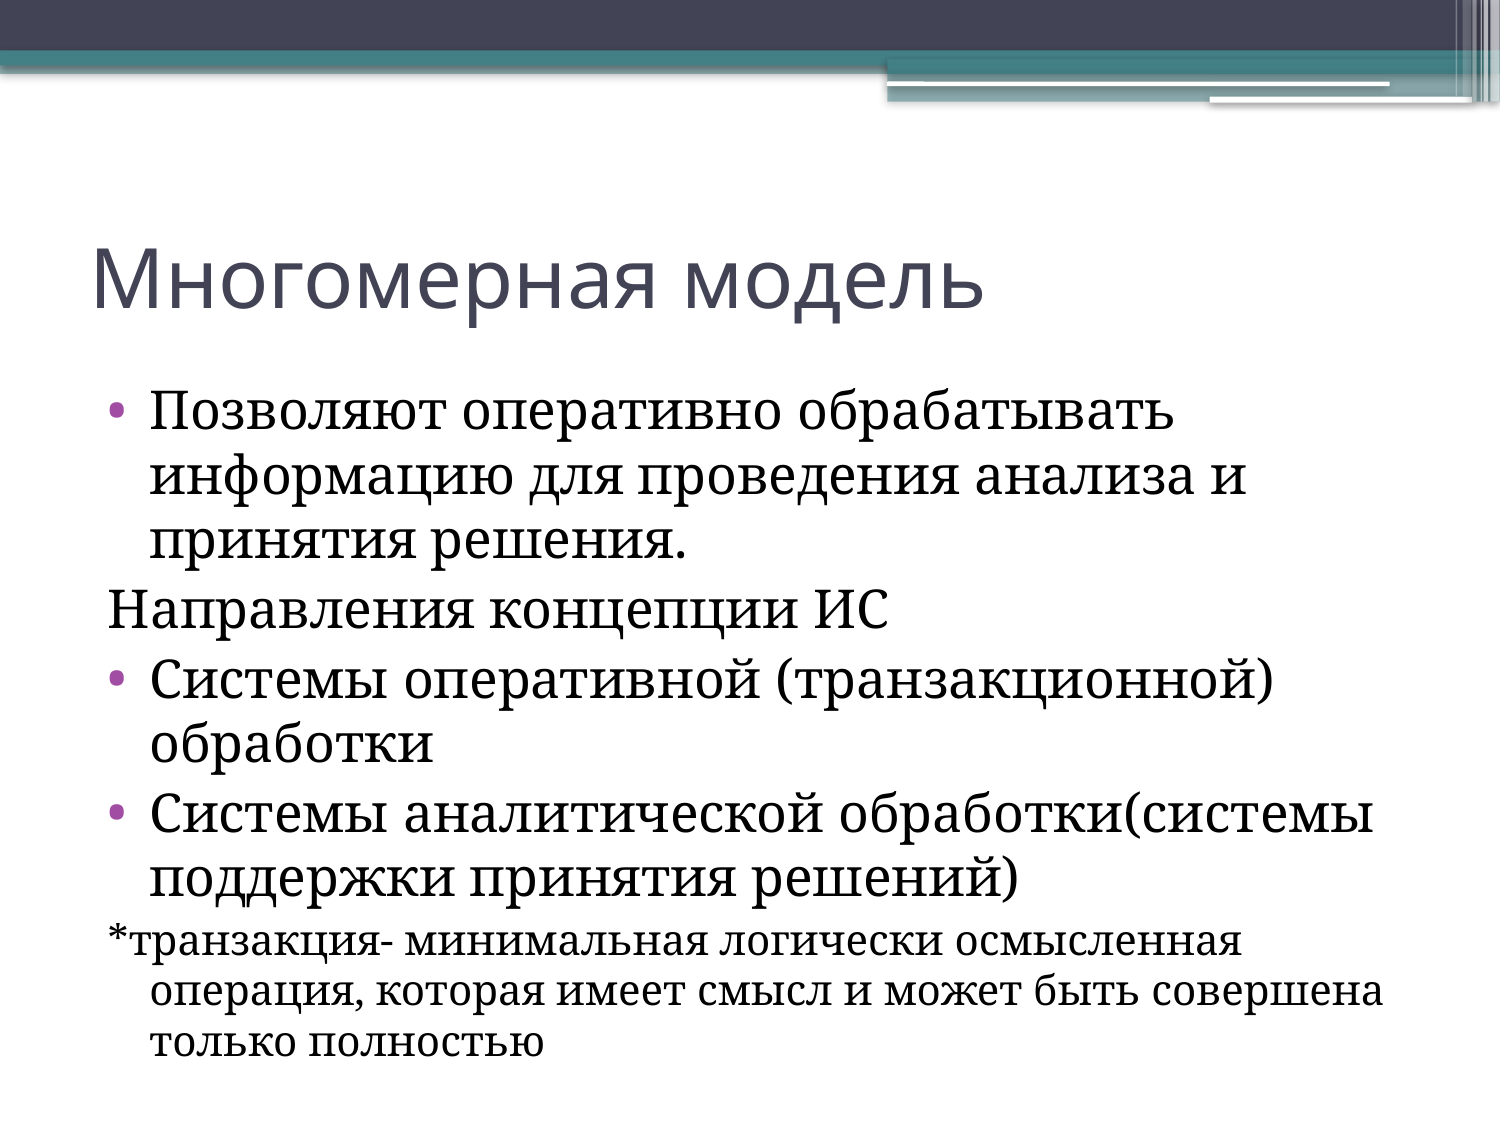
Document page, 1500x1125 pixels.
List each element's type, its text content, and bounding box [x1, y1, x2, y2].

title Многомерная модель [75, 187, 1425, 363]
list Позволяют оперативно обрабатывать информацию для проведения анализа и принятия решения. Направления концепции ИС Системы оперативной (транзакционной) обработки Системы аналитической обработки(системы поддержки принятия решений) *транзакция- минимальная логически осмысленная операция, которая имеет смысл и может быть совершена только полностью [75, 368, 1425, 1079]
